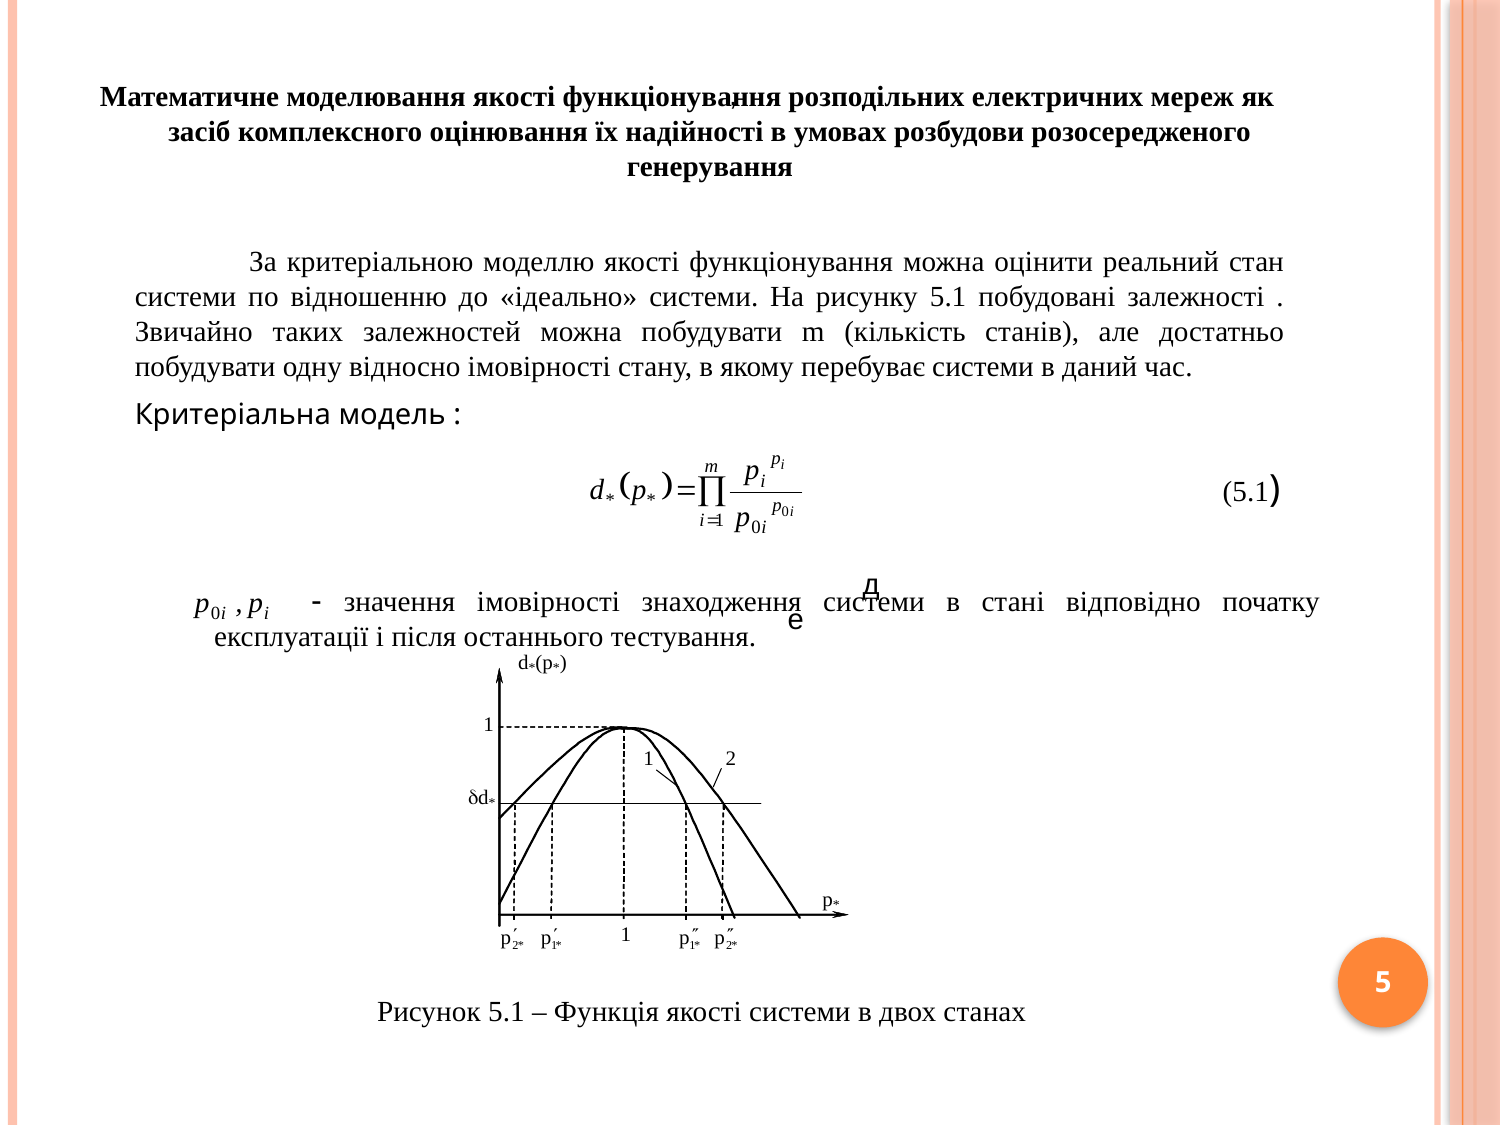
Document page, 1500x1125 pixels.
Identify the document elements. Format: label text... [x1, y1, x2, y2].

text_box (5.1) [1207, 456, 1296, 517]
picture [456, 643, 856, 955]
text_box Рисунок 5.1 – Функція якості системи в двох станах [93, 984, 1254, 1035]
slide_number 5 [1333, 940, 1434, 1027]
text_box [186, 585, 274, 626]
list Математичне моделювання якості функціонування розподільних електричних мереж як засіб комплексного оцінювання їх надійності в умовах розбудови розосередженого генерування За критеріальною моделлю якості функціонування можна оцінити реальний стан системи по відношенню до «ідеально» системи. На рисунку 5.1 побудовані залежності . Звичайно таких залежностей можна побудувати m (кількість станів), але достатньо побудувати одну відносно імовірності стану, в якому перебуває системи в даний час. Критеріальна модель : [75, 70, 1300, 1062]
text_box , [714, 68, 786, 119]
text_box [585, 444, 807, 540]
text_box  значення імовірності знаходження системи в стані відповідно початку експлуатації і після останнього тестування. [199, 574, 1336, 660]
